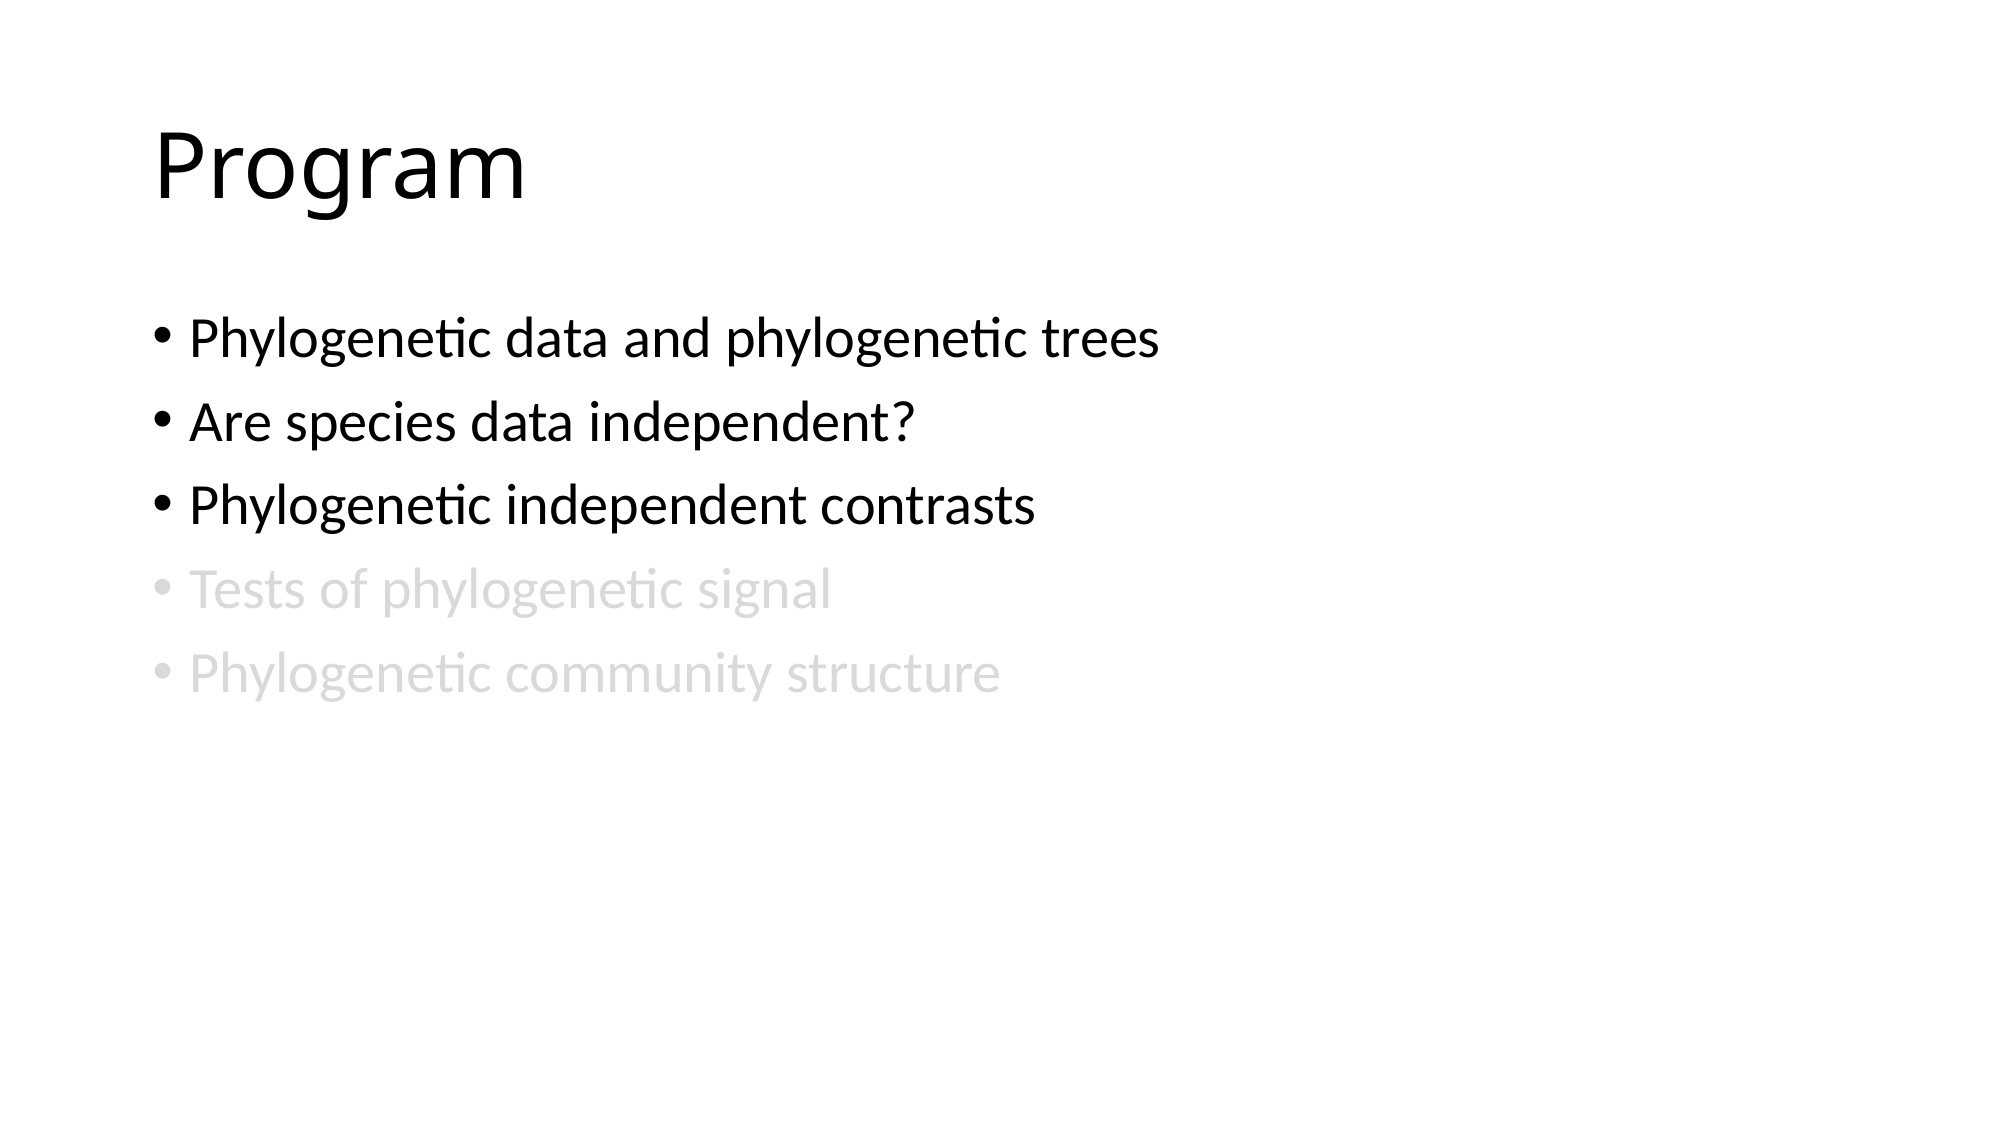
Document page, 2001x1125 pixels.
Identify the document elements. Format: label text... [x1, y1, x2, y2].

title Program [137, 59, 1863, 278]
list Phylogenetic data and phylogenetic trees Are species data independent? Phylogenetic independent contrasts Tests of phylogenetic signal Phylogenetic community structure [137, 299, 1863, 1014]
